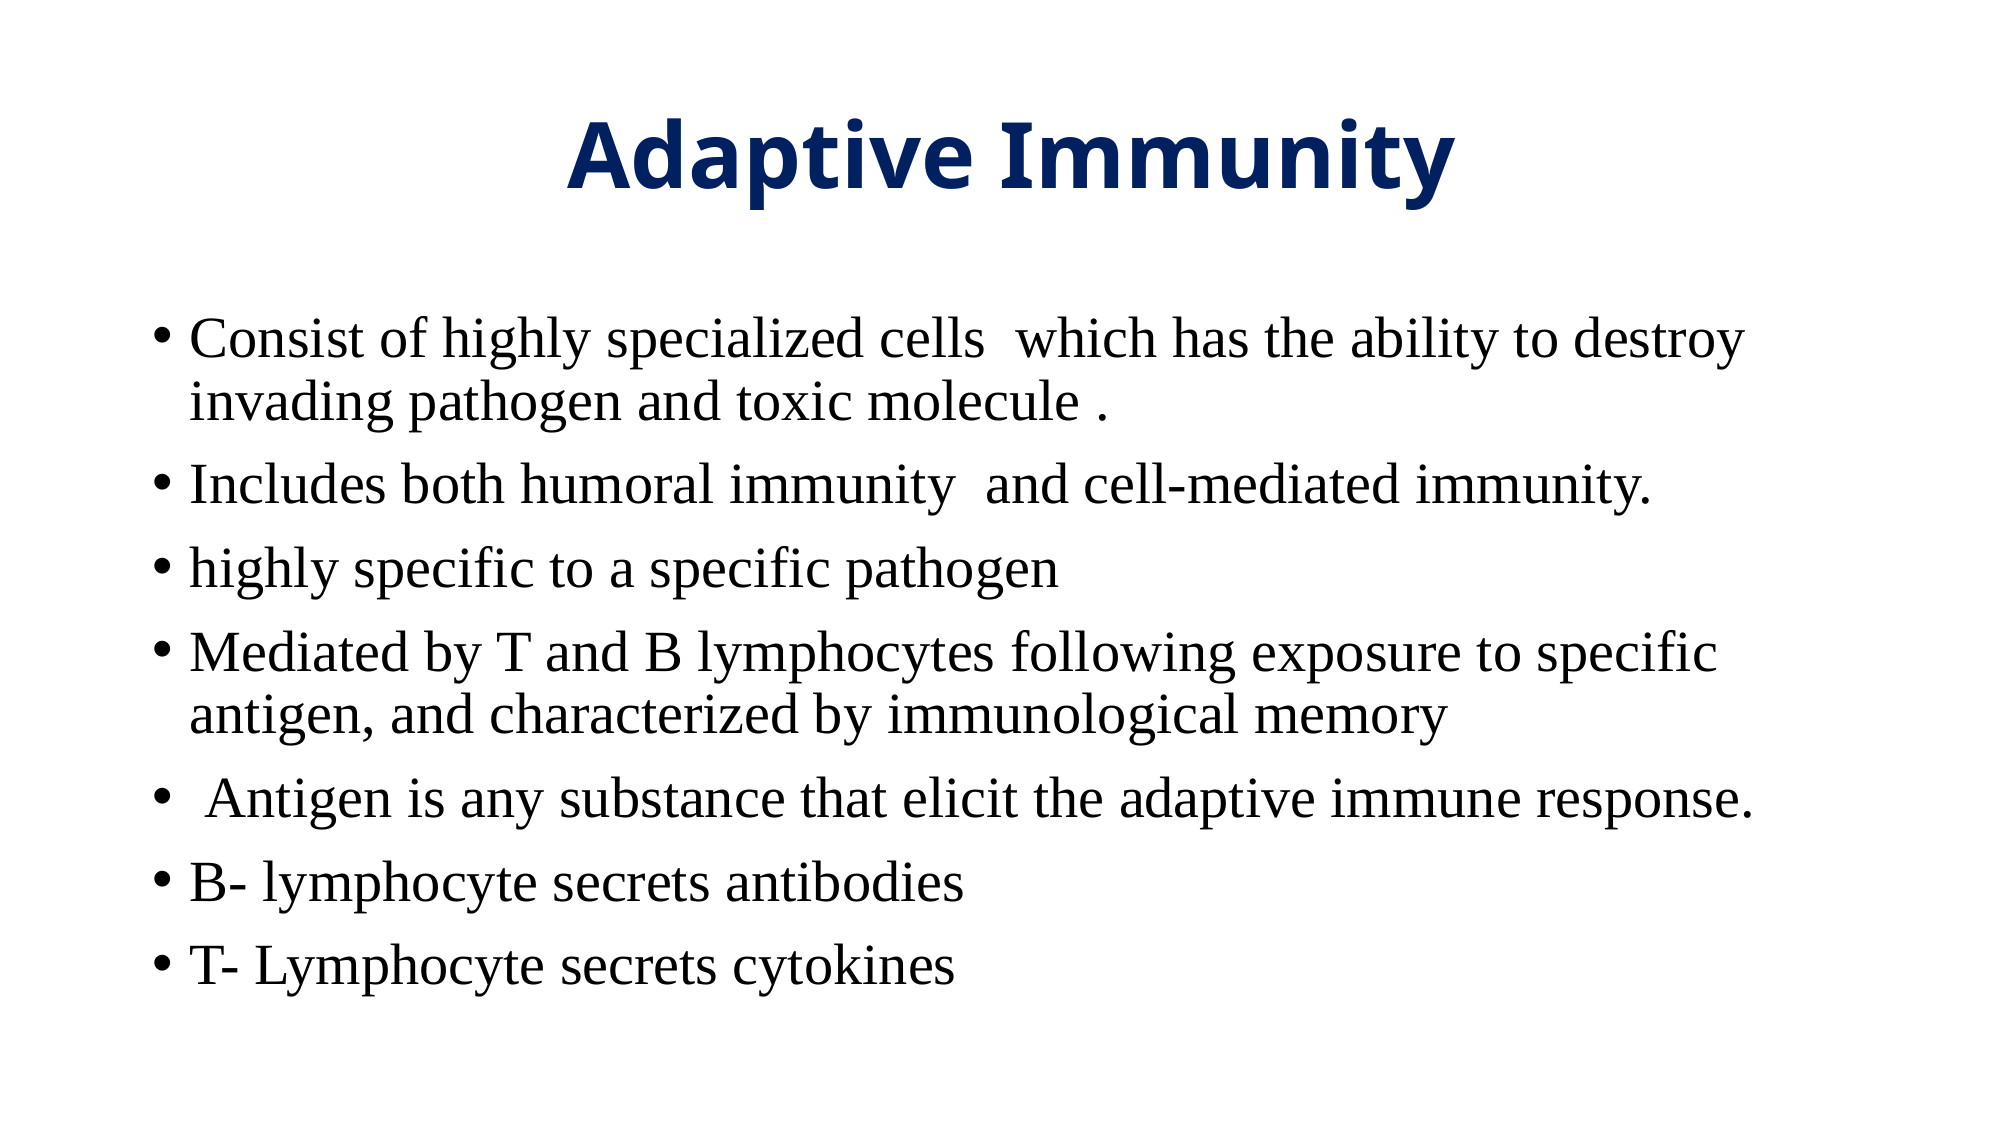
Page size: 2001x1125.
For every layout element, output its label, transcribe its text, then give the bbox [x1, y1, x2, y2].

list Consist of highly specialized cells which has the ability to destroy invading pathogen and toxic molecule . Includes both humoral immunity and cell-mediated immunity. highly specific to a specific pathogen Mediated by T and B lymphocytes following exposure to specific antigen, and characterized by immunological memory Antigen is any substance that elicit the adaptive immune response. B- lymphocyte secrets antibodies T- Lymphocyte secrets cytokines [137, 299, 1863, 1014]
title Adaptive Immunity [137, 50, 1863, 268]
